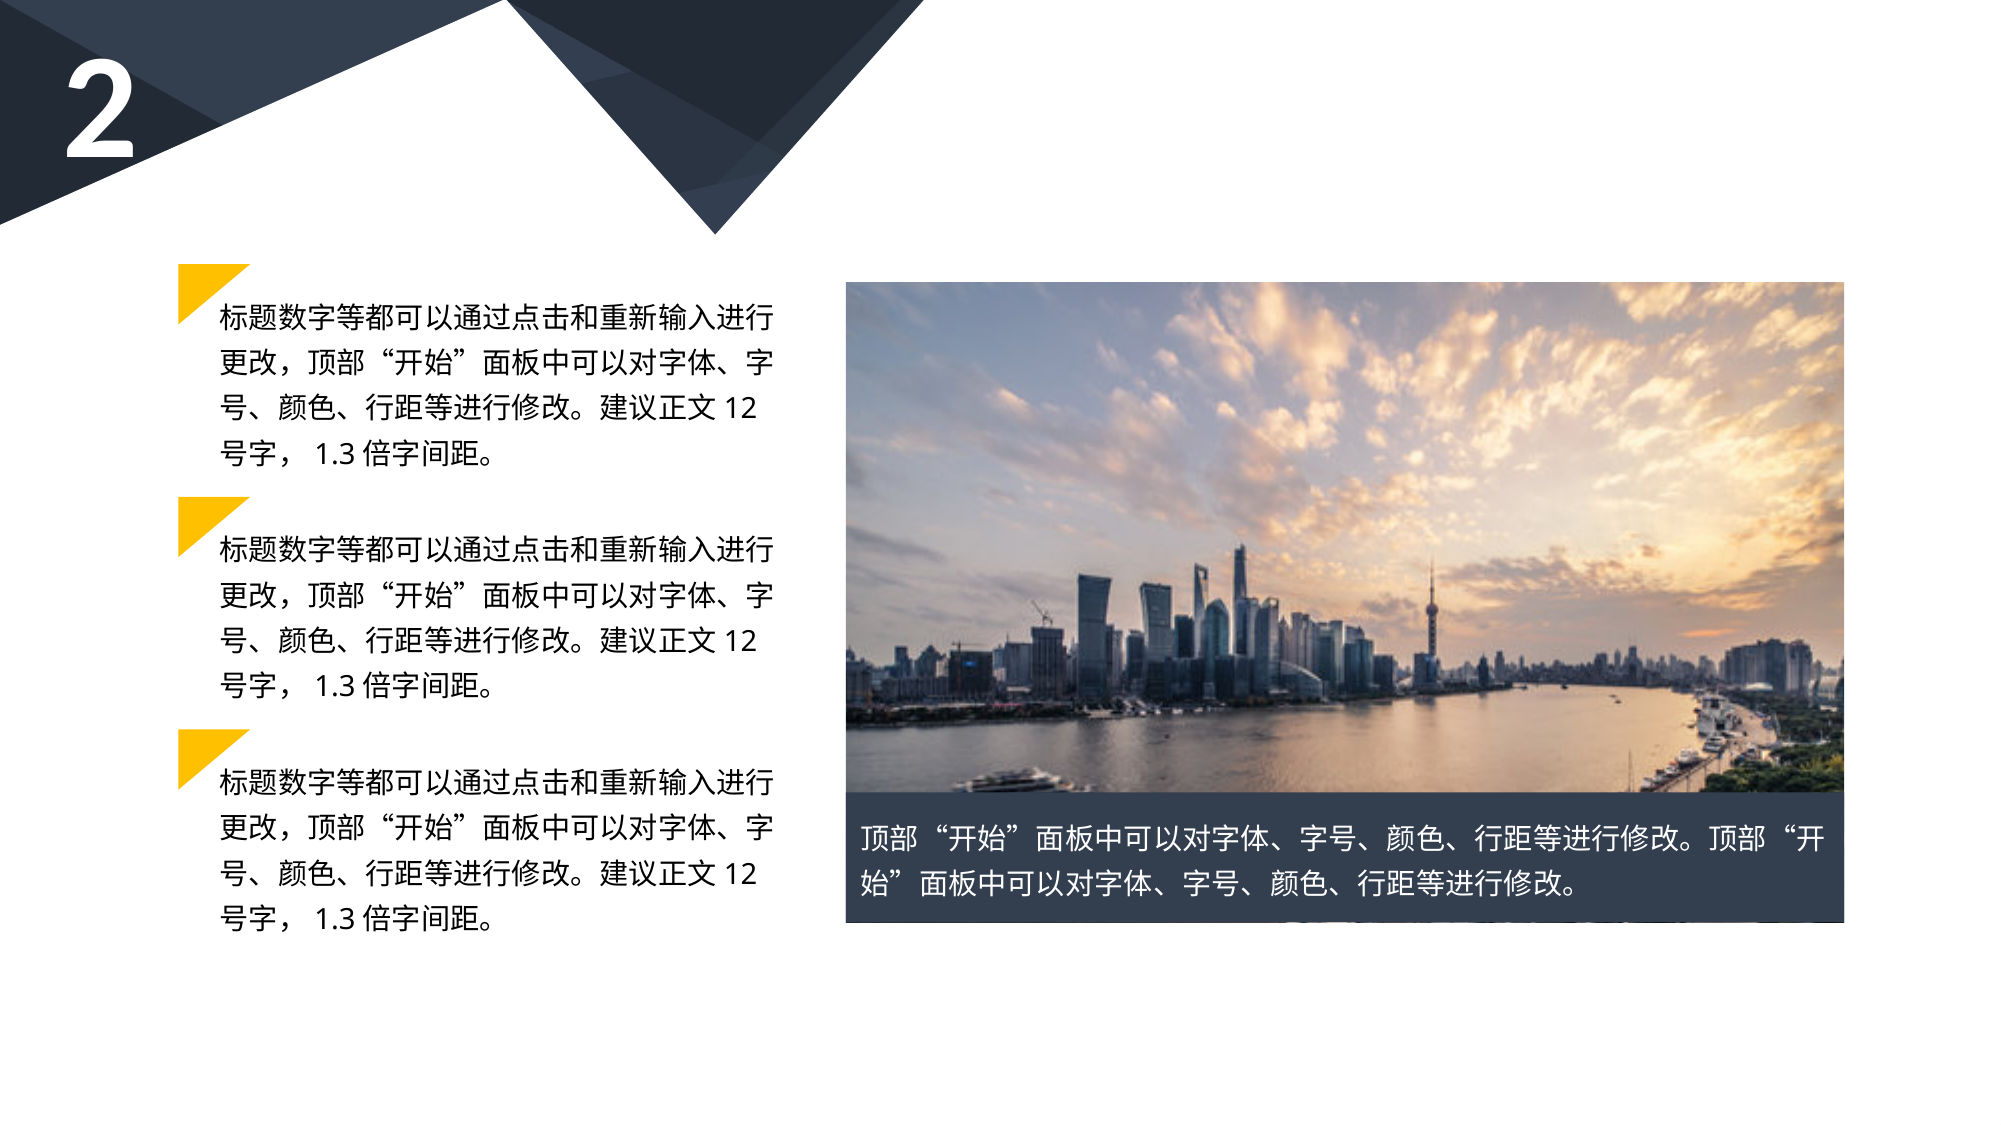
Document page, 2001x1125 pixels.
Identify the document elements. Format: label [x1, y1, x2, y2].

picture [506, 0, 924, 235]
text_box [0, 0, 2000, 1125]
